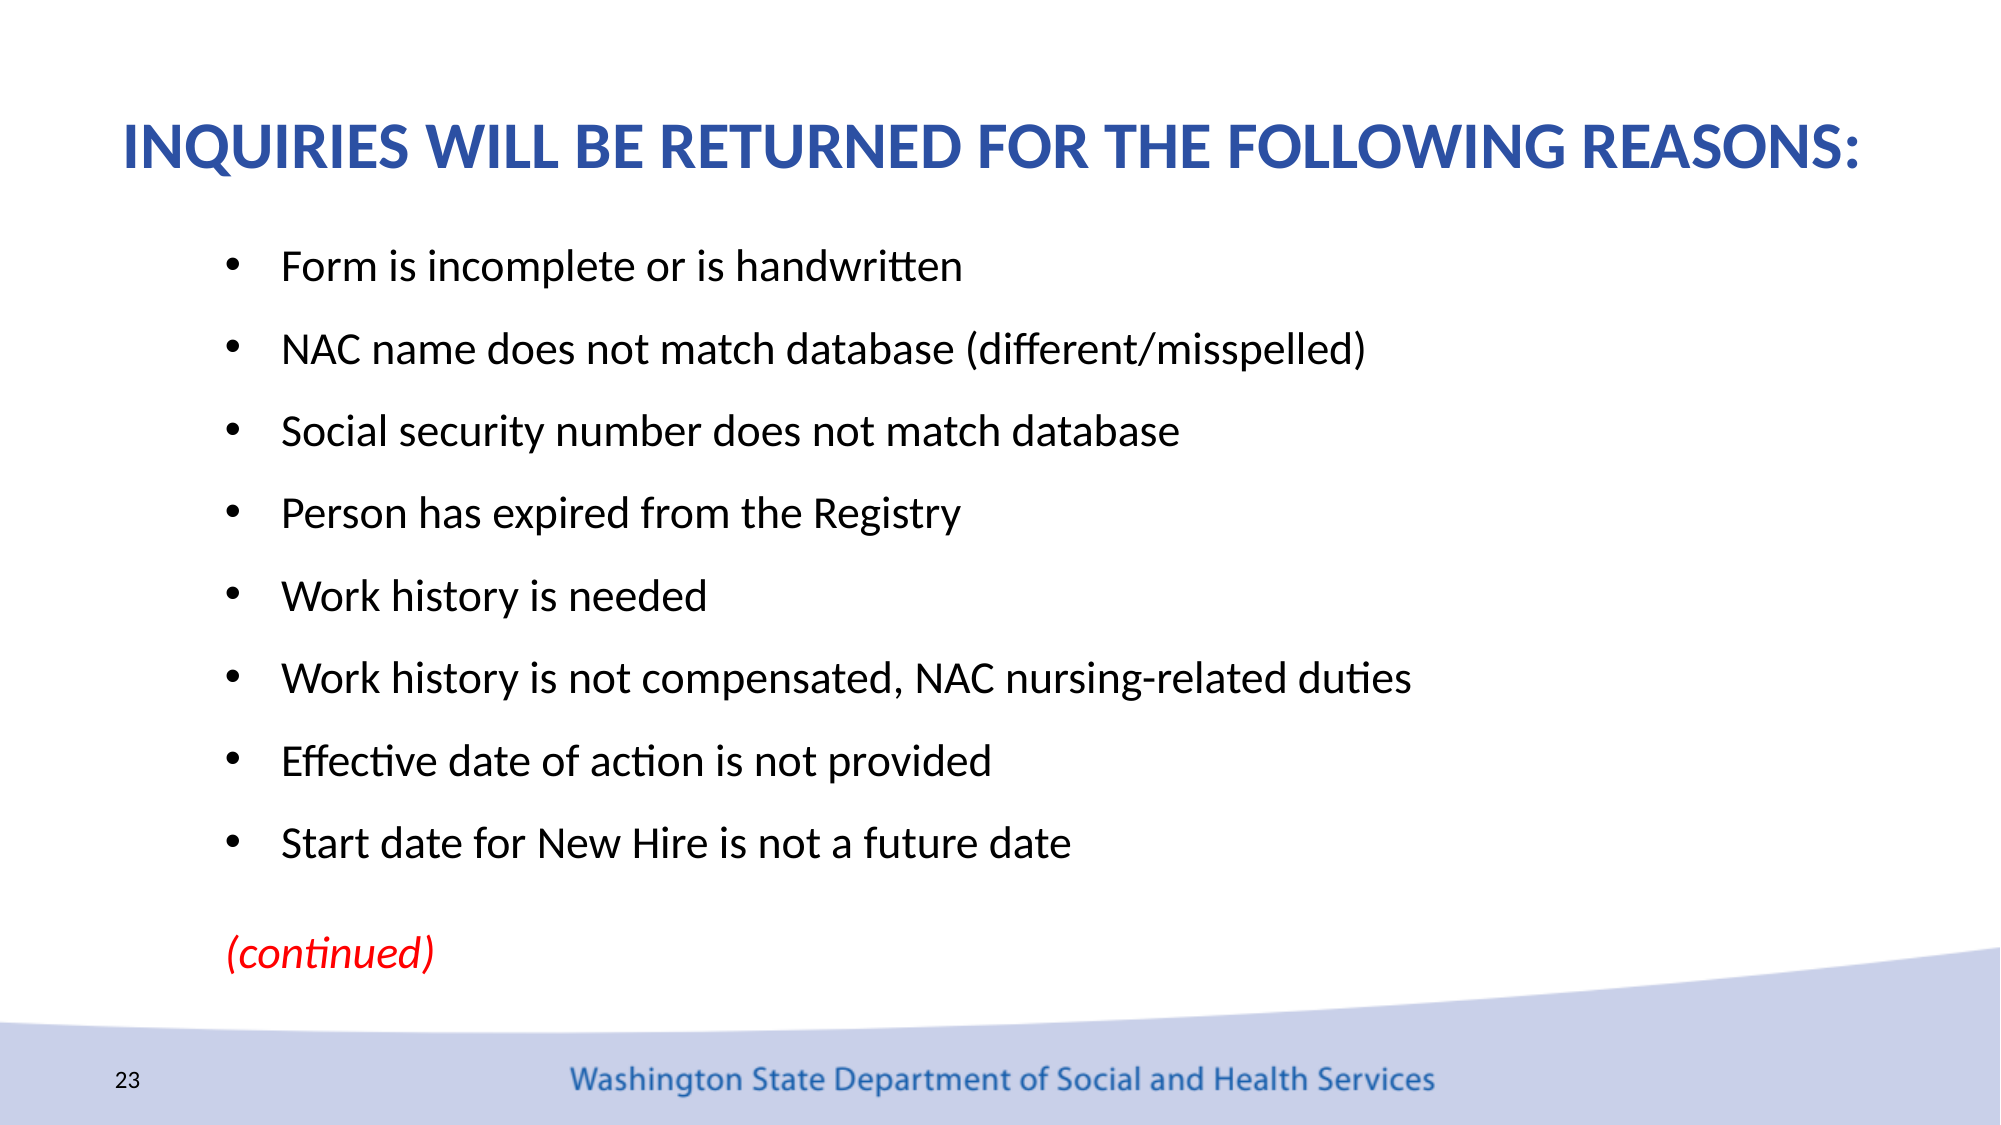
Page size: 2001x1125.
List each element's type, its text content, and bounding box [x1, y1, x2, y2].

text_box Form is incomplete or is handwritten NAC name does not match database (different/misspelled) Social security number does not match database Person has expired from the Registry Work history is needed Work history is not compensated, NAC nursing-related duties Effective date of action is not provided Start date for New Hire is not a future date (continued) [210, 201, 1938, 1096]
title INQUIRIES WILL BE RETURNED FOR THE FOLLOWING REASONS: [107, 38, 1908, 256]
slide_number 23 [99, 1048, 550, 1108]
